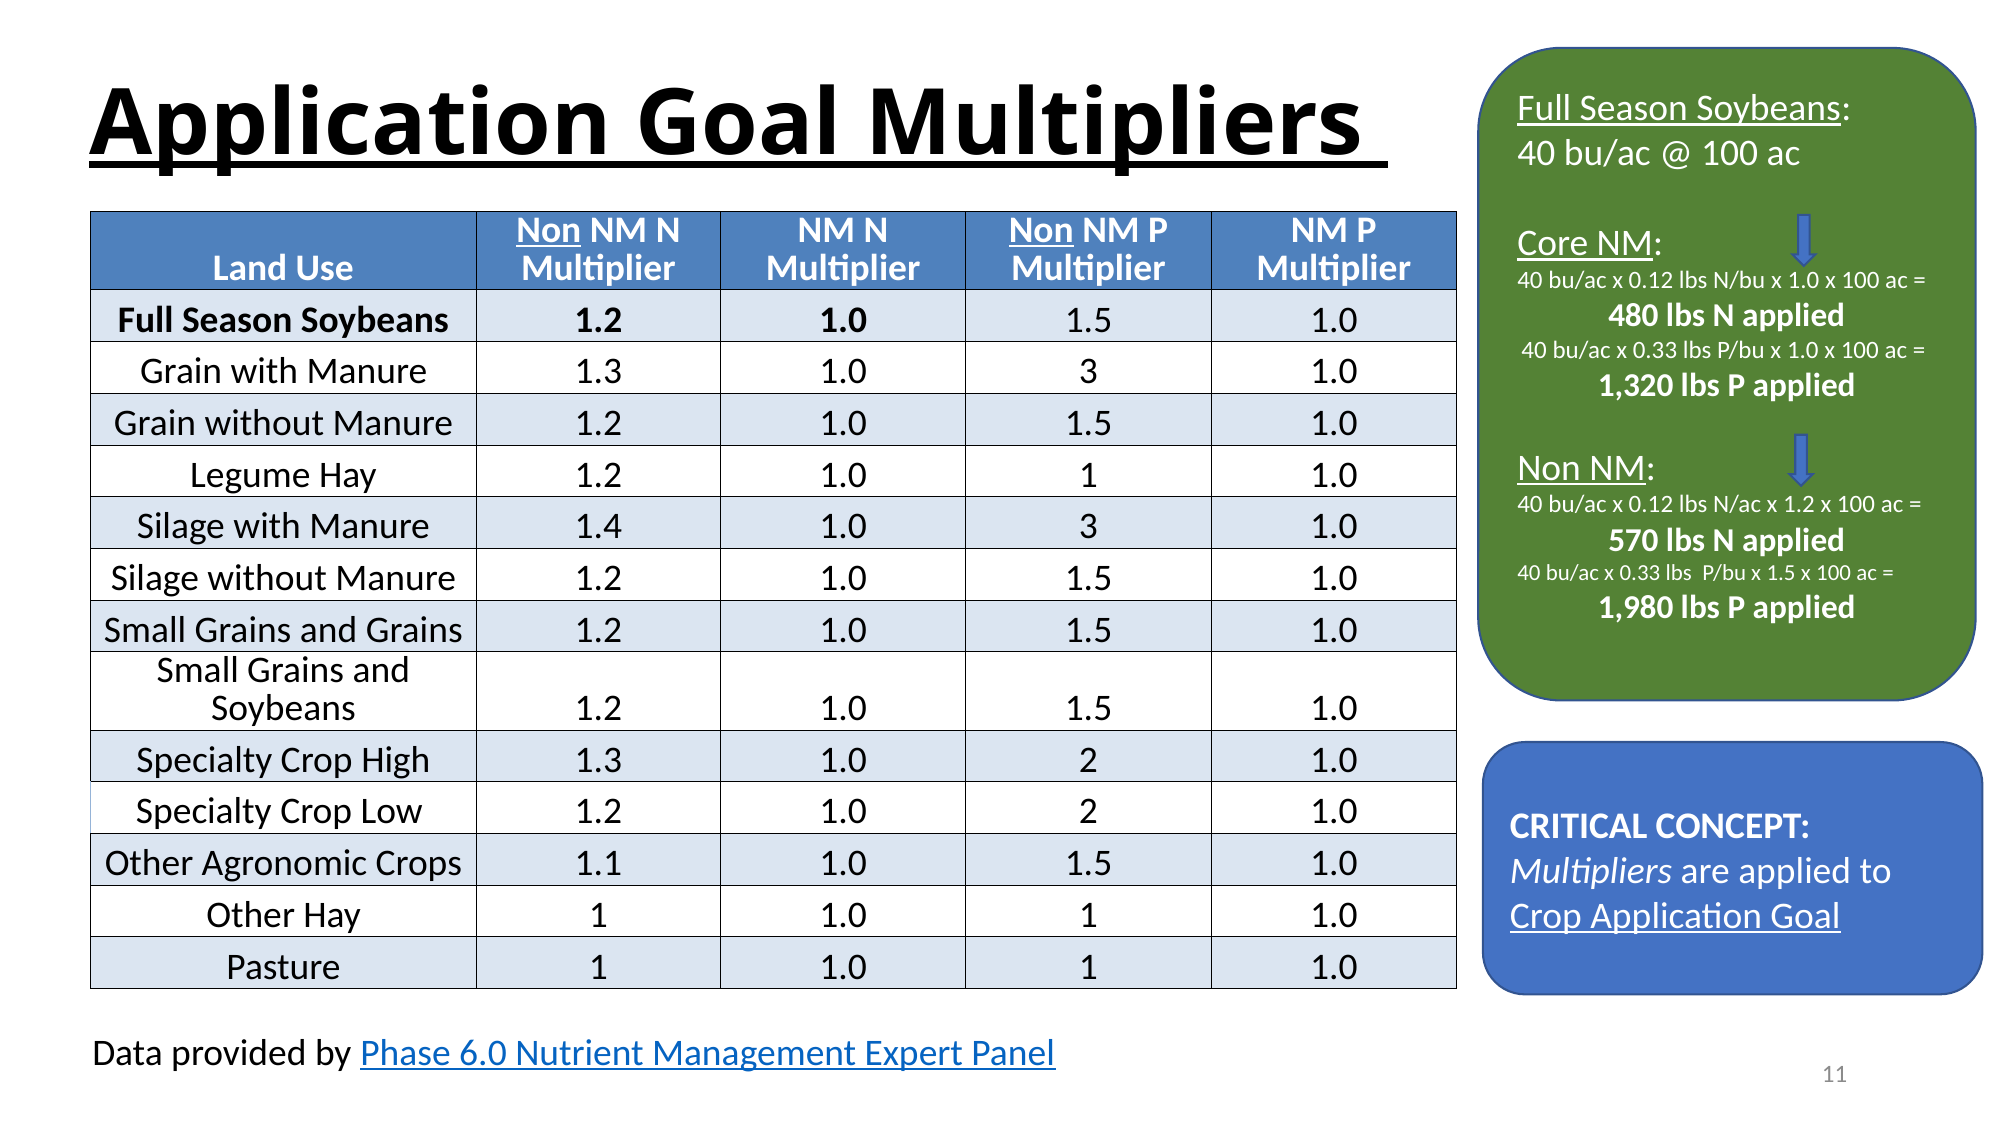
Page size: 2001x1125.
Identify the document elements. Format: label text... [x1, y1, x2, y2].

table_header NM N Multiplier [721, 212, 965, 289]
table_cell 1.5 [966, 652, 1211, 730]
table_cell 1.1 [477, 834, 720, 885]
table_cell Grain with Manure [91, 342, 476, 393]
table_cell 1.3 [477, 731, 720, 781]
text_box Full Season Soybeans: 40 bu/ac @ 100 ac Core NM: 40 bu/ac x 0.12 lbs N/bu x 1.0 x 100 ac = 480 lbs N applied 40 bu/ac x 0.33 lbs P/bu x 1.0 x 100 ac = 1,320 lbs P applied Non NM: 40 bu/ac x 0.12 lbs N/ac x 1.2 x 100 ac = 570 lbs N applied 40 bu/ac x 0.33 lbs P/bu x 1.5 x 100 ac = 1,980 lbs P applied [1477, 46, 1977, 702]
table_cell 1 [477, 937, 720, 988]
table_cell 1.0 [1212, 731, 1456, 781]
text_box CRITICAL CONCEPT: Multipliers are applied to Crop Application Goal [1481, 740, 1984, 996]
table_cell Specialty Crop Low [91, 782, 476, 833]
table_cell 1 [477, 886, 720, 936]
table_cell 1.0 [721, 601, 965, 651]
table_cell 3 [966, 497, 1211, 548]
table_cell 1.0 [1212, 549, 1456, 600]
table_cell 1.0 [721, 549, 965, 600]
table_cell 1 [966, 937, 1211, 988]
table_cell 1.0 [721, 446, 965, 496]
table_cell 1.0 [721, 342, 965, 393]
table_cell 1.0 [721, 886, 965, 936]
table_cell 1.5 [966, 601, 1211, 651]
table_cell 1.2 [477, 652, 720, 730]
table_cell 1.0 [1212, 601, 1456, 651]
table_header Land Use [91, 212, 476, 289]
table_cell Grain without Manure [91, 394, 476, 445]
slide_number 11 [1412, 1042, 1863, 1103]
table_cell 1.0 [1212, 886, 1456, 936]
table_cell 1.2 [477, 446, 720, 496]
table_cell 1.0 [721, 782, 965, 833]
table_cell 1.0 [721, 652, 965, 730]
table_cell 1.2 [477, 782, 720, 833]
table_cell Pasture [91, 937, 476, 988]
table_cell 1.5 [966, 290, 1211, 341]
table_cell 1.4 [477, 497, 720, 548]
table_cell 1.2 [477, 394, 720, 445]
table_cell 1.0 [721, 290, 965, 341]
table_cell 1.5 [966, 834, 1211, 885]
table_cell Other Hay [91, 886, 476, 936]
table_cell 1.0 [1212, 834, 1456, 885]
text_box [1789, 213, 1818, 268]
table_cell 1.0 [1212, 394, 1456, 445]
table_cell Small Grains and Grains [91, 601, 476, 651]
table_header NM P Multiplier [1212, 212, 1456, 289]
table_cell Silage without Manure [91, 549, 476, 600]
table_cell 1.2 [477, 290, 720, 341]
table_cell 3 [966, 342, 1211, 393]
table_cell Specialty Crop High [91, 731, 476, 781]
table_cell 1.3 [477, 342, 720, 393]
table_cell 1.2 [477, 549, 720, 600]
text_box [1786, 433, 1816, 488]
table_cell 1.5 [966, 549, 1211, 600]
table_cell Legume Hay [91, 446, 476, 496]
table_cell 1.0 [721, 937, 965, 988]
table_cell 1.2 [477, 601, 720, 651]
table_header Non NM N Multiplier [477, 212, 720, 289]
table_cell 1.0 [1212, 342, 1456, 393]
table_cell 2 [966, 782, 1211, 833]
table_cell 1.0 [1212, 446, 1456, 496]
table_cell 1.0 [1212, 290, 1456, 341]
table_cell 1 [966, 446, 1211, 496]
table_header Non NM P Multiplier [966, 212, 1211, 289]
table_cell Small Grains and Soybeans [91, 652, 476, 730]
table_cell Full Season Soybeans [91, 290, 476, 341]
table_cell Silage with Manure [91, 497, 476, 548]
table_cell 2 [966, 731, 1211, 781]
table_cell 1.0 [721, 834, 965, 885]
table_cell 1.0 [1212, 782, 1456, 833]
table_cell 1.0 [721, 497, 965, 548]
table_cell 1.0 [721, 394, 965, 445]
table_cell 1 [966, 886, 1211, 936]
text_box Data provided by Phase 6.0 Nutrient Management Expert Panel [77, 1020, 1228, 1081]
table_cell 1.5 [966, 394, 1211, 445]
table_cell 1.0 [1212, 937, 1456, 988]
table_cell Other Agronomic Crops [91, 834, 476, 885]
table_cell 1.0 [1212, 652, 1456, 730]
title Application Goal Multipliers [74, 30, 1983, 219]
table_cell 1.0 [721, 731, 965, 781]
table_cell 1.0 [1212, 497, 1456, 548]
